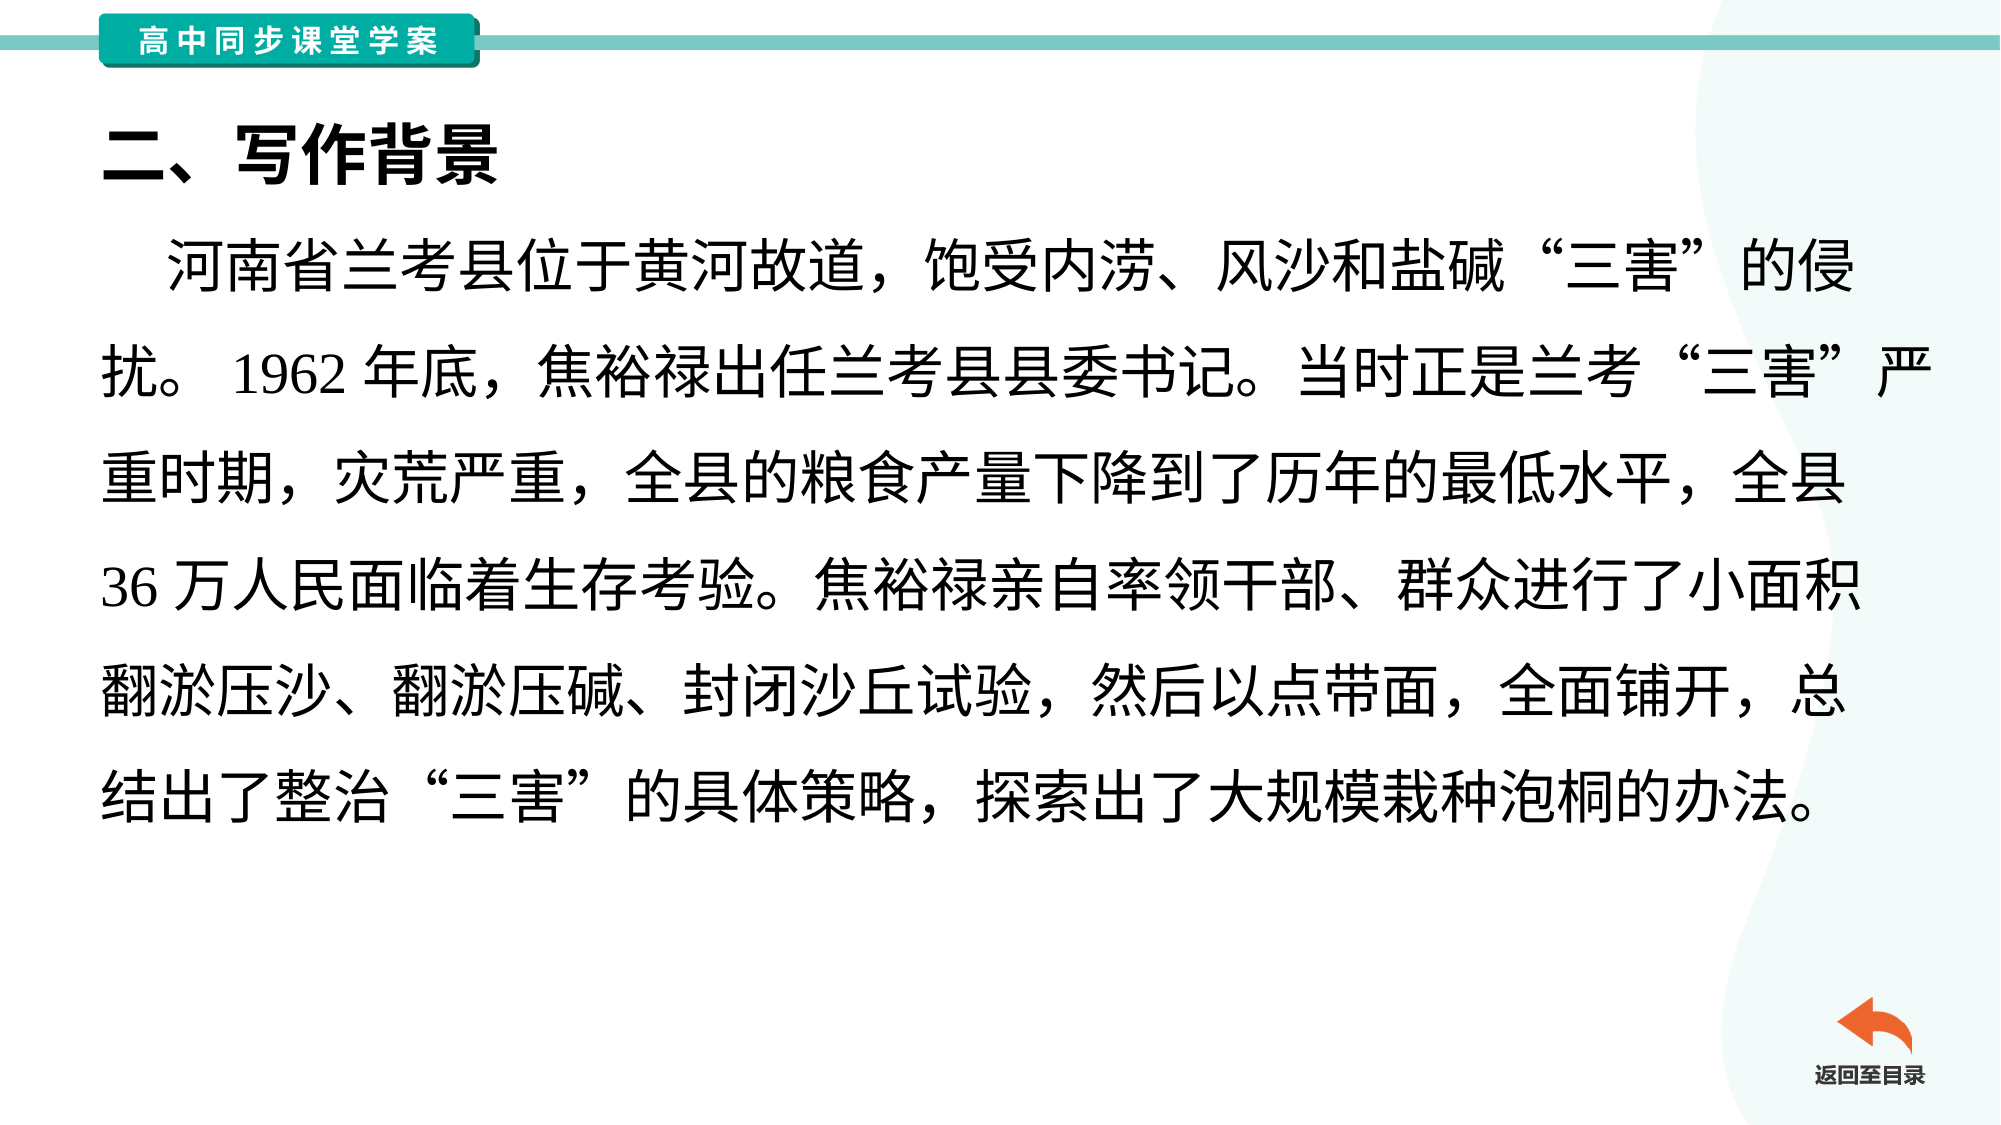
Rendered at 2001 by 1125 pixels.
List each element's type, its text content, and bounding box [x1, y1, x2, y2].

picture [0, 0, 2000, 1125]
text_box 河南省兰考县位于黄河故道，饱受内涝、风沙和盐碱“三害”的侵 扰。1962年底，焦裕禄出任兰考县县委书记。当时正是兰考“三害”严 重时期，灾荒严重，全县的粮食产量下降到了历年的最低水平，全县 36万人民面临着生存考验。焦裕禄亲自率领干部、群众进行了小面积 翻淤压沙、翻淤压碱、封闭沙丘试验，然后以点带面，全面铺开，总 结出了整治“三害”的具体策略，探索出了大规模栽种泡桐的办法。 [100, 192, 1899, 831]
text_box 二、写作背景 [100, 76, 1899, 192]
